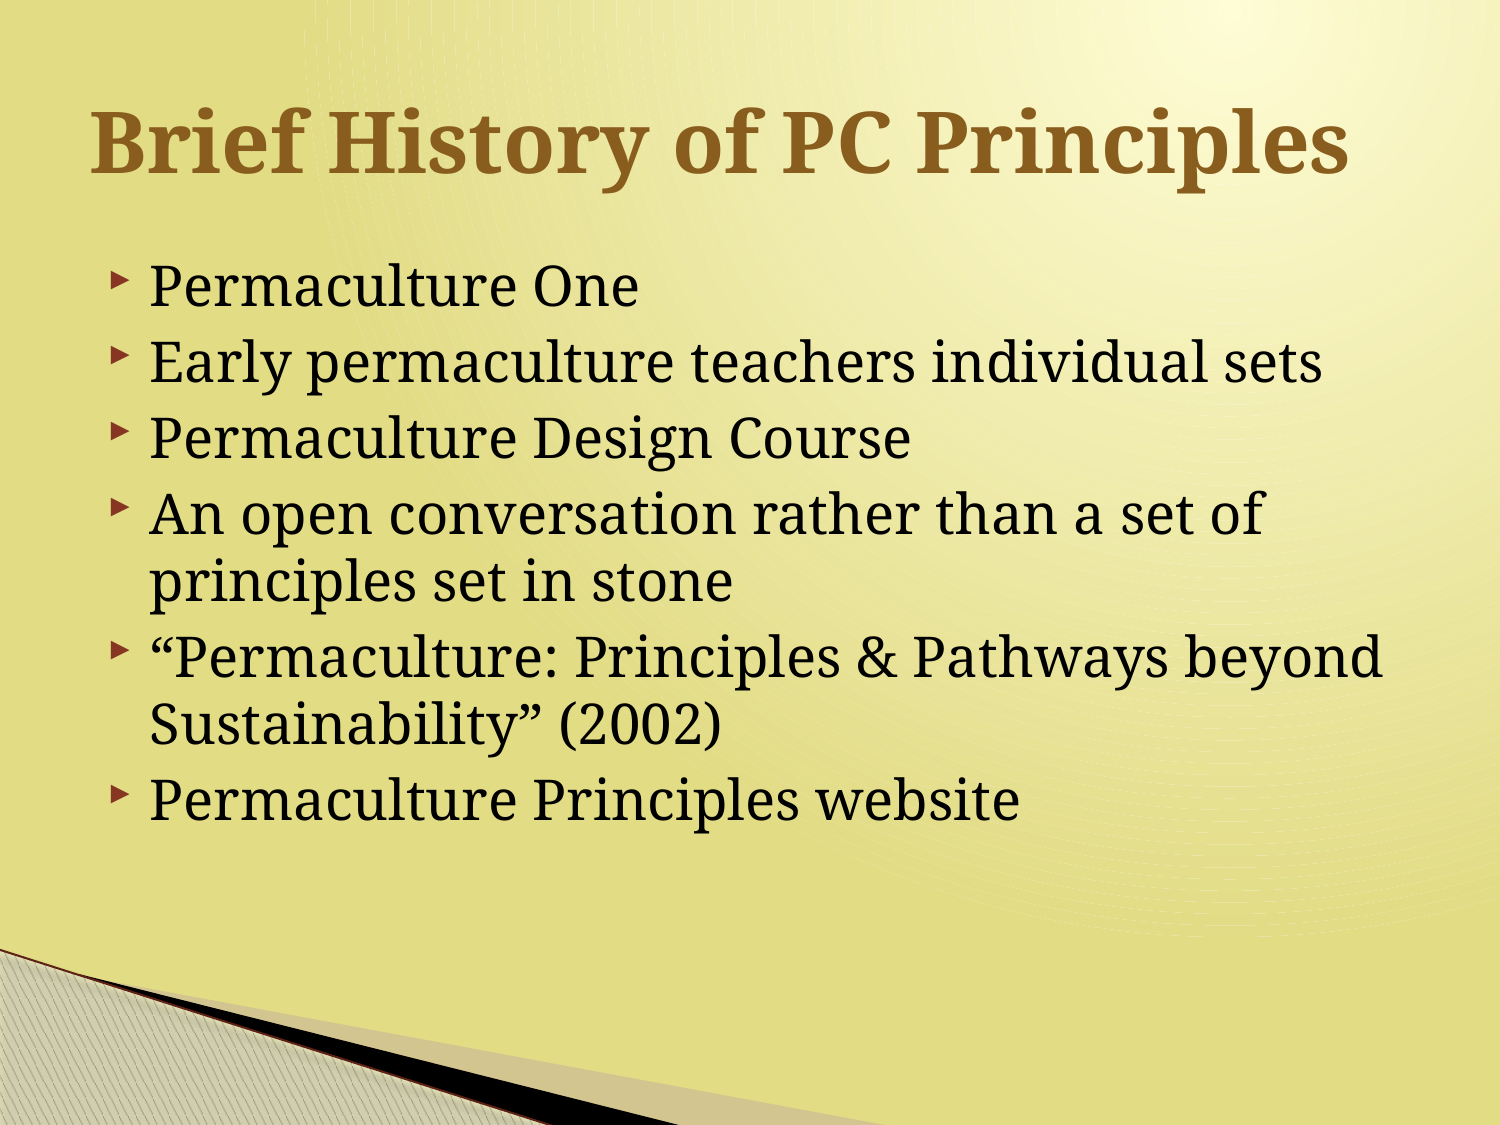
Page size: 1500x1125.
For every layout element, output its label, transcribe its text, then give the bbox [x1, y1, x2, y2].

title Brief History of PC Principles [75, 45, 1425, 233]
list Permaculture One Early permaculture teachers individual sets Permaculture Design Course An open conversation rather than a set of principles set in stone “Permaculture: Principles & Pathways beyond Sustainability” (2002) Permaculture Principles website [75, 243, 1425, 986]
